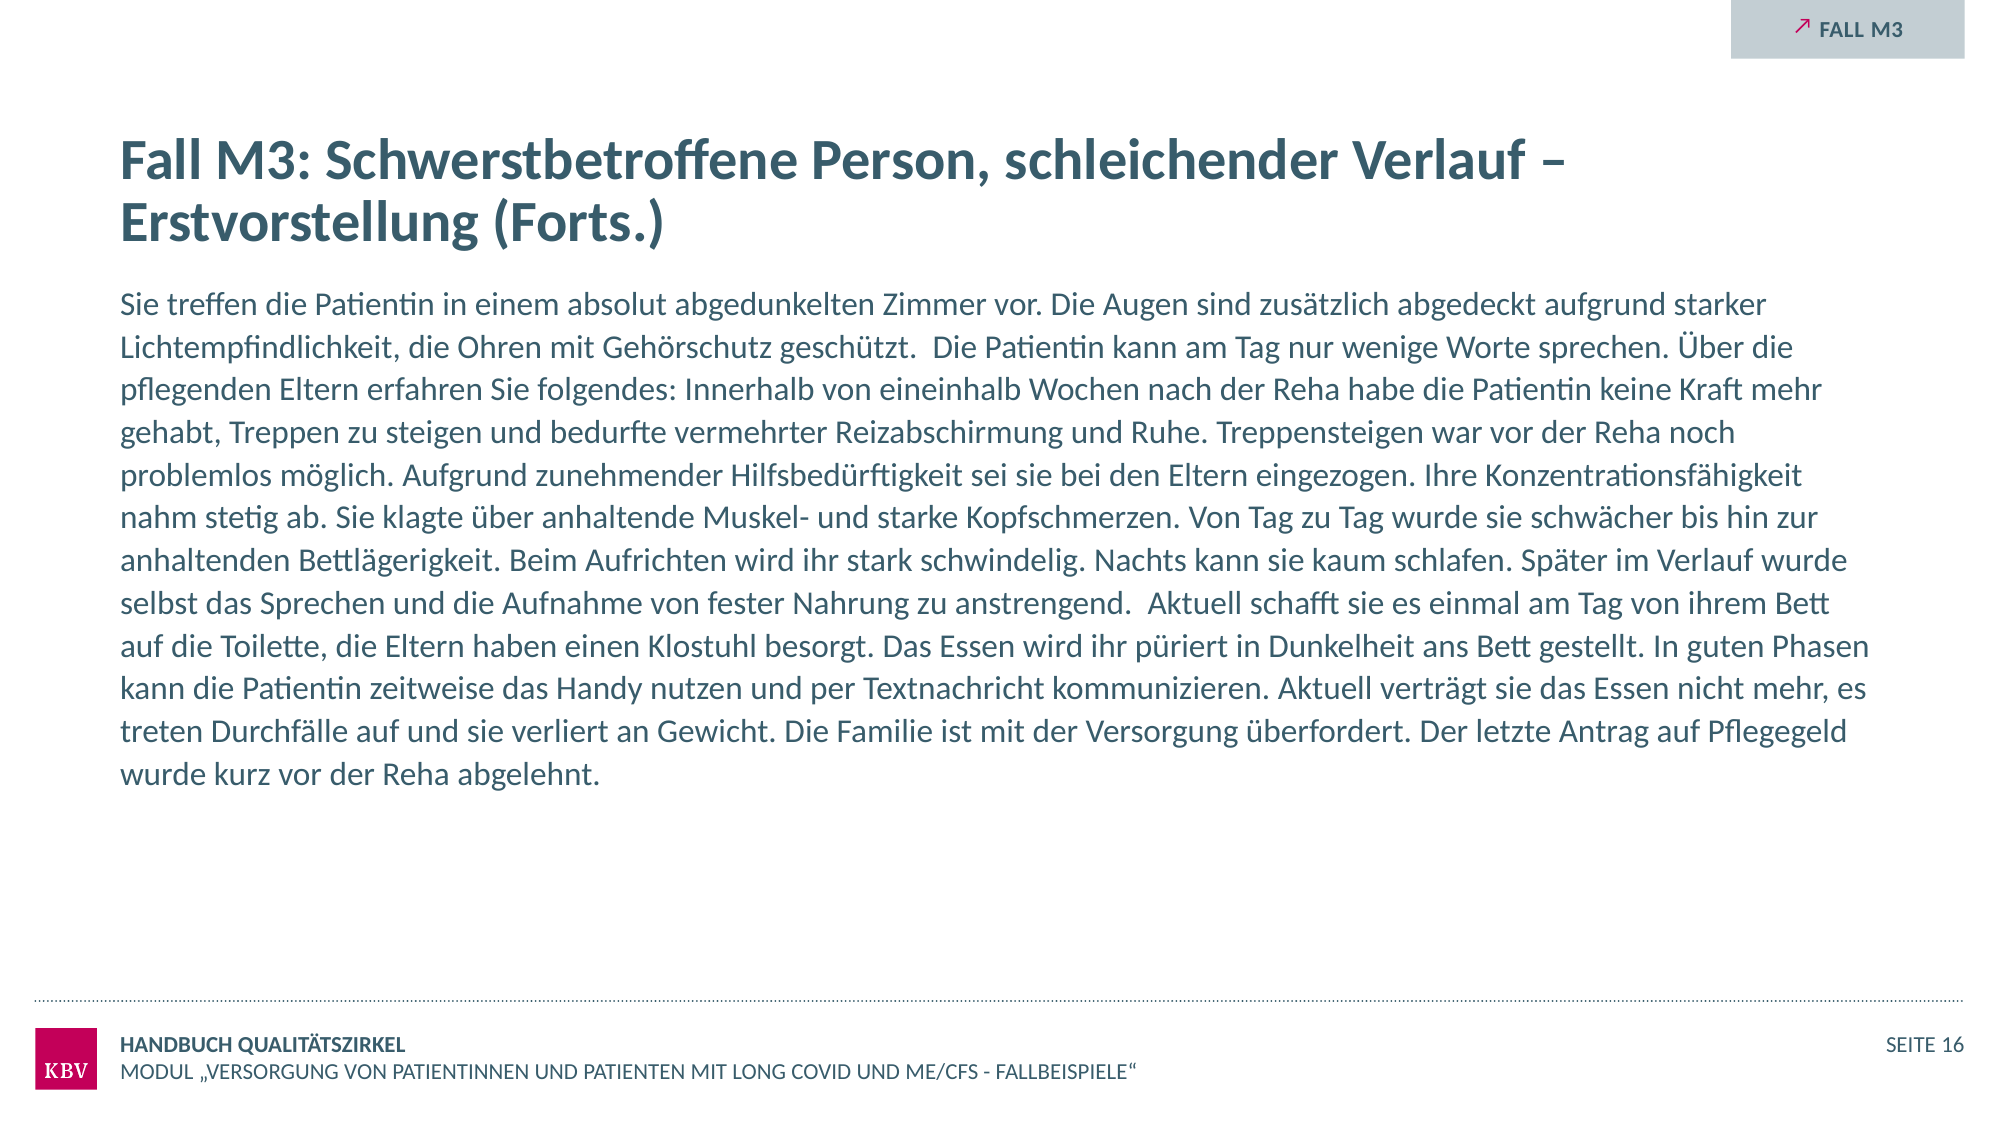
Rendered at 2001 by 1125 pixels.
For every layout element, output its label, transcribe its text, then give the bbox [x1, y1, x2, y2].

list Sie treffen die Patientin in einem absolut abgedunkelten Zimmer vor. Die Augen sind zusätzlich abgedeckt aufgrund starker Lichtempfindlichkeit, die Ohren mit Gehörschutz geschützt. Die Patientin kann am Tag nur wenige Worte sprechen. Über die pflegenden Eltern erfahren Sie folgendes: Innerhalb von eineinhalb Wochen nach der Reha habe die Patientin keine Kraft mehr gehabt, Treppen zu steigen und bedurfte vermehrter Reizabschirmung und Ruhe. Treppensteigen war vor der Reha noch problemlos möglich. Aufgrund zunehmender Hilfsbedürftigkeit sei sie bei den Eltern eingezogen. Ihre Konzentrationsfähigkeit nahm stetig ab. Sie klagte über anhaltende Muskel- und starke Kopfschmerzen. Von Tag zu Tag wurde sie schwächer bis hin zur anhaltenden Bettlägerigkeit. Beim Aufrichten wird ihr stark schwindelig. Nachts kann sie kaum schlafen. Später im Verlauf wurde selbst das Sprechen und die Aufnahme von fester Nahrung zu anstrengend. Aktuell schafft sie es einmal am Tag von ihrem Bett auf die Toilette, die Eltern haben einen Klostuhl besorgt. Das Essen wird ihr püriert in Dunkelheit ans Bett gestellt. In guten Phasen kann die Patientin zeitweise das Handy nutzen und per Textnachricht kommunizieren. Aktuell verträgt sie das Essen nicht mehr, es treten Durchfälle auf und sie verliert an Gewicht. Die Familie ist mit der Versorgung überfordert. Der letzte Antrag auf Pflegegeld wurde kurz vor der Reha abgelehnt. [120, 279, 1880, 977]
footer Handbuch Qualitätszirkel [120, 1030, 1668, 1057]
slide_number Seite 16 [1787, 1030, 1965, 1057]
title Fall M3: Schwerstbetroffene Person, schleichender Verlauf – Erstvorstellung (Forts.) [120, 129, 1880, 201]
list Fall M3 [1731, 0, 1965, 59]
slide_number Modul „Versorgung von Patientinnen und Patienten mit Long COVID und ME/CFS - Fallbeispiele“ [120, 1057, 1668, 1084]
